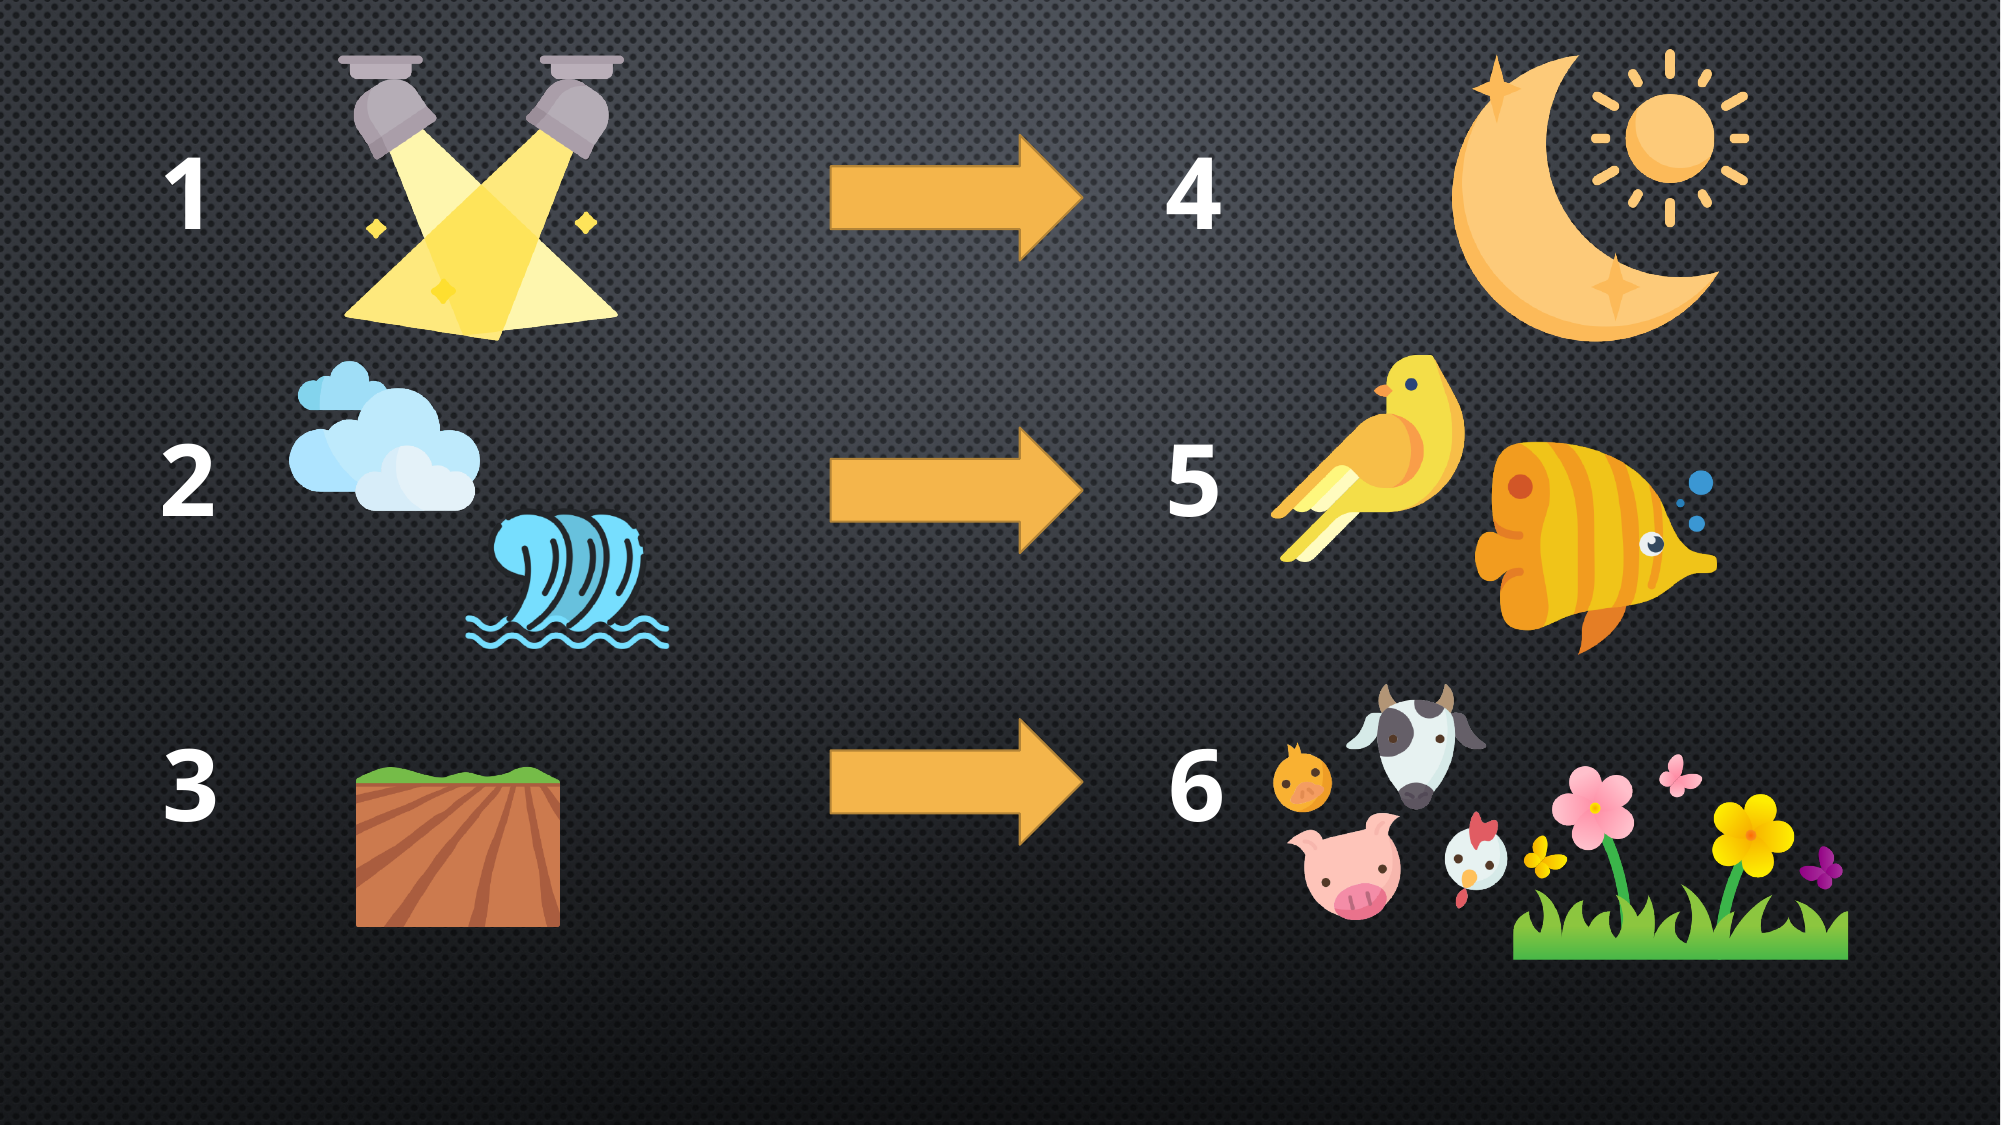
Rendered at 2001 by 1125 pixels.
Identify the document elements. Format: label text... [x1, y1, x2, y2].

picture [1264, 39, 1754, 562]
text_box 1 [144, 91, 225, 287]
picture [1475, 427, 1717, 669]
picture [289, 55, 677, 689]
text_box 2 [144, 378, 225, 574]
text_box [829, 718, 1084, 846]
text_box 4 [1150, 91, 1231, 287]
text_box 3 [147, 684, 228, 880]
picture [352, 719, 563, 930]
text_box 6 [1153, 684, 1234, 880]
text_box [829, 426, 1084, 555]
text_box [829, 133, 1084, 262]
picture [1272, 684, 1853, 1030]
text_box 5 [1150, 378, 1231, 574]
